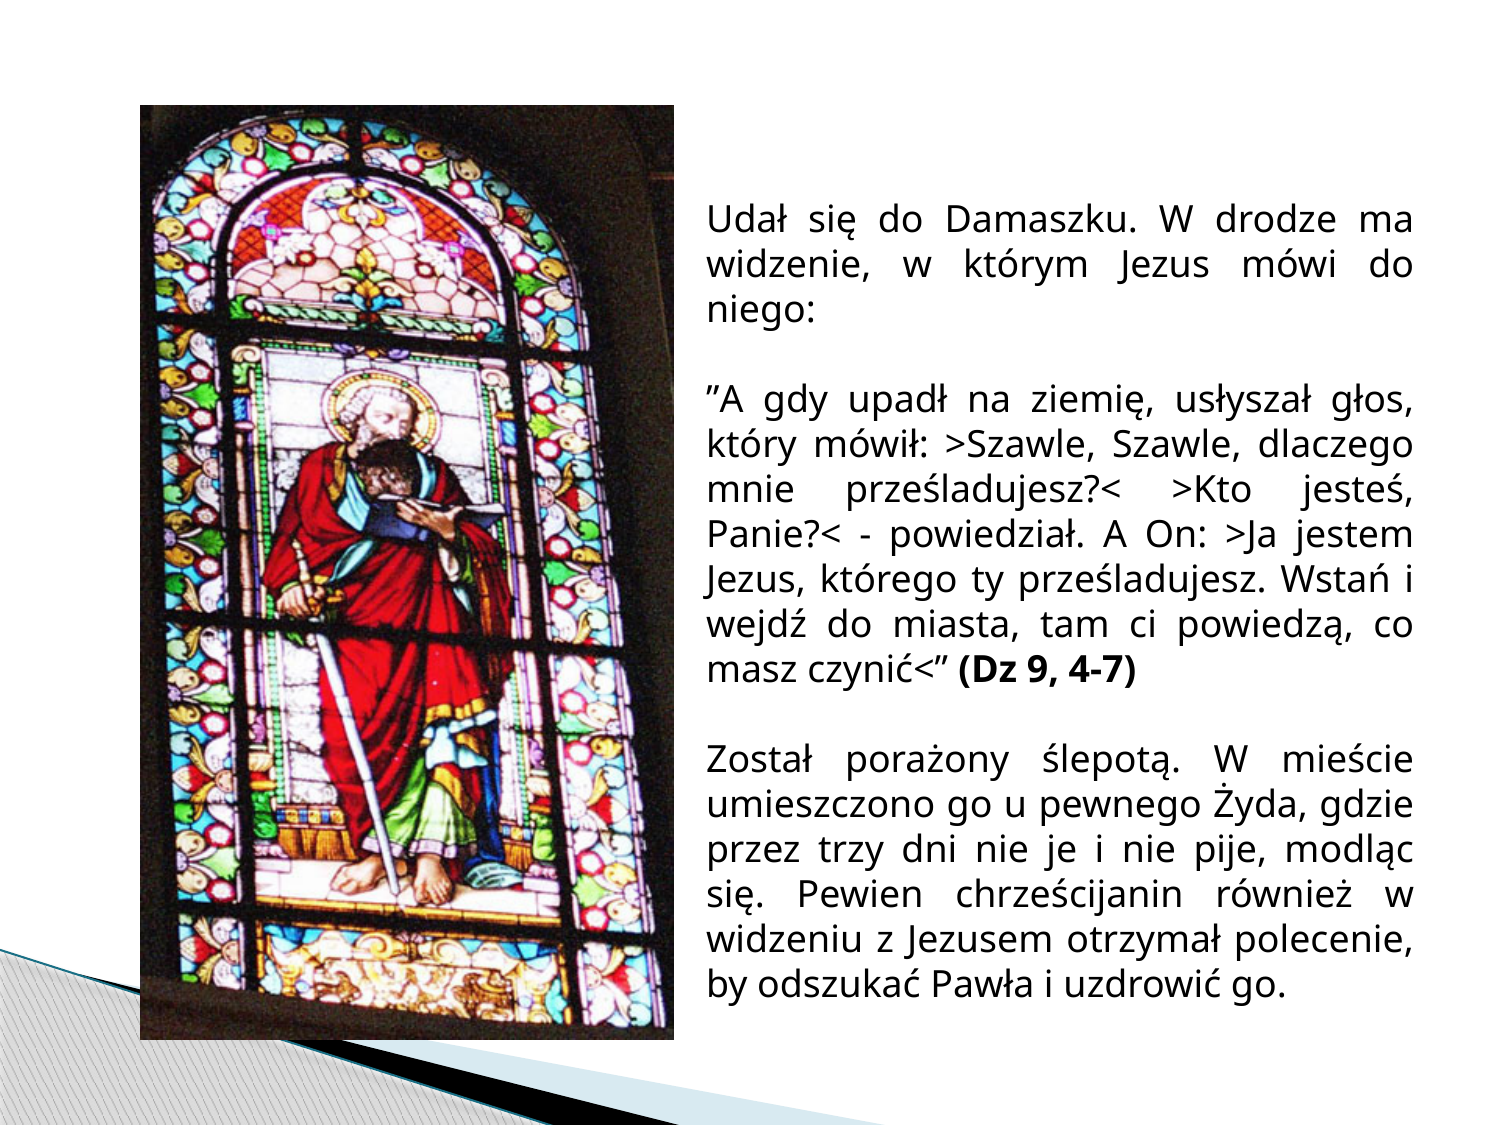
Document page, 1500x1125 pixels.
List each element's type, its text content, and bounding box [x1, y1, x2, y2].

text_box Udał się do Damaszku. W drodze ma widzenie, w którym Jezus mówi do niego: ”A gdy upadł na ziemię, usłyszał głos, który mówił: >Szawle, Szawle, dlaczego mnie prześladujesz?< >Kto jesteś, Panie?< - powiedział. A On: >Ja jestem Jezus, którego ty prześladujesz. Wstań i wejdź do miasta, tam ci powiedzą, co masz czynić<” (Dz 9, 4-7) Został porażony ślepotą. W mieście umieszczono go u pewnego Żyda, gdzie przez trzy dni nie je i nie pije, modląc się. Pewien chrześcijanin również w widzeniu z Jezusem otrzymał polecenie, by odszukać Pawła i uzdrowić go. [691, 187, 1430, 1013]
picture [140, 105, 674, 1040]
